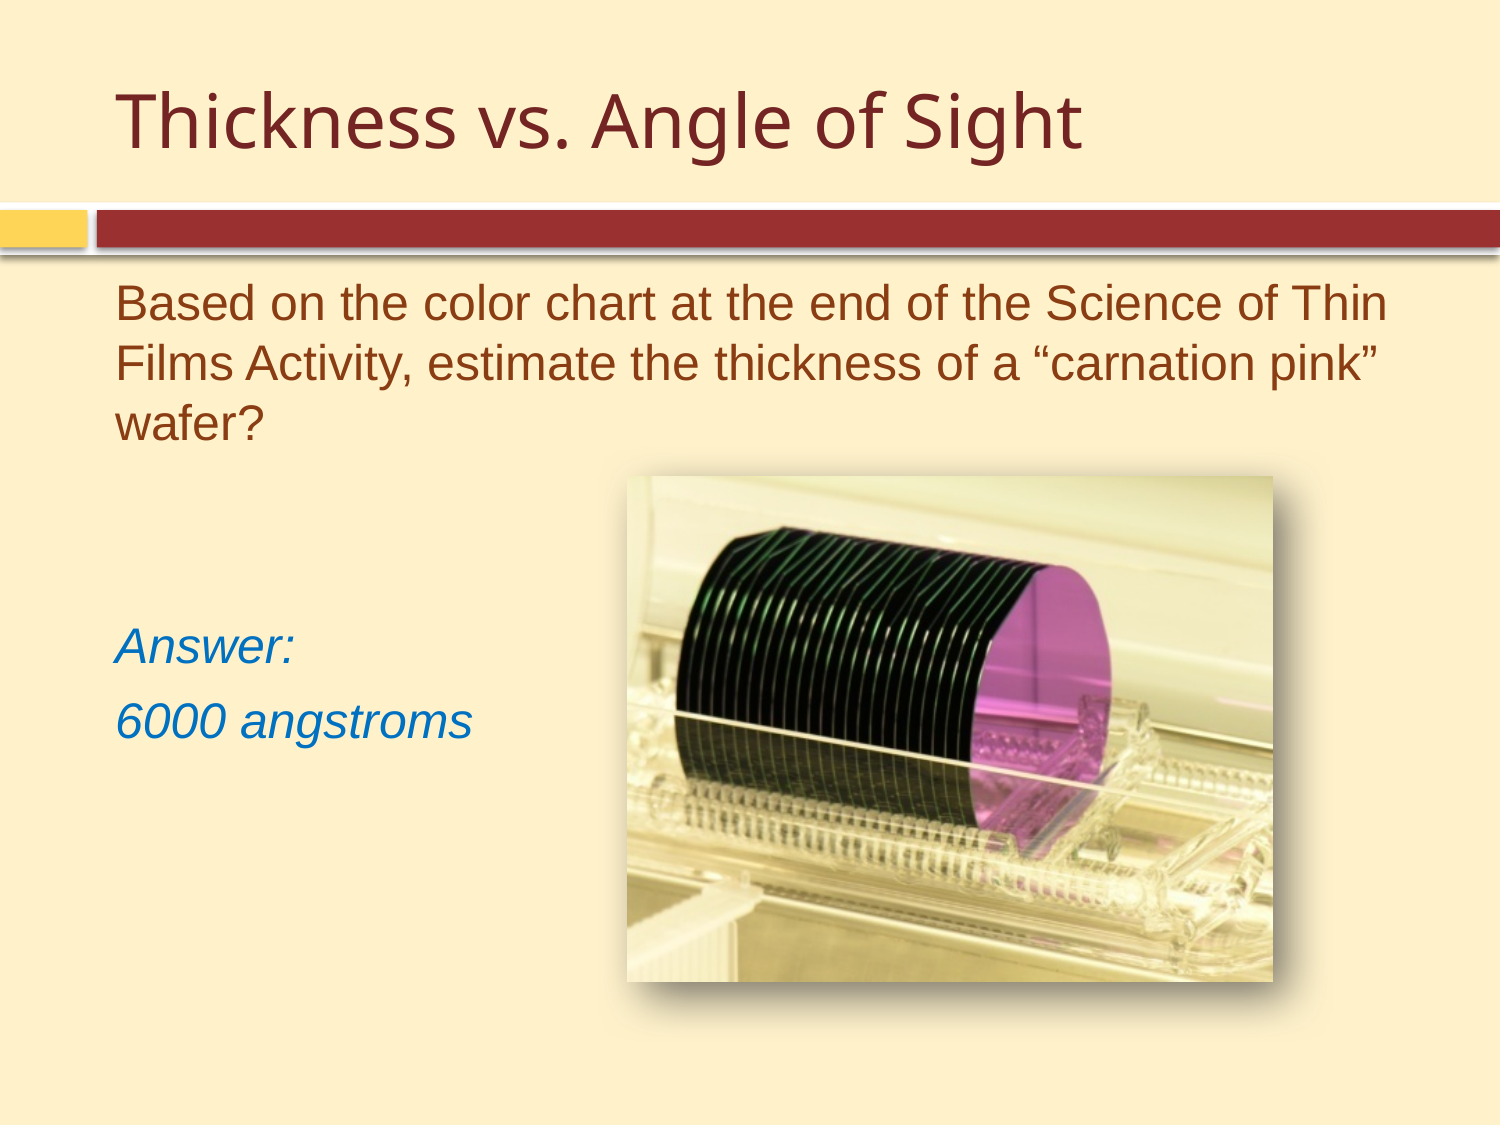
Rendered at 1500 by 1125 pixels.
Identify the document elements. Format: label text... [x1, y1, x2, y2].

list Based on the color chart at the end of the Science of Thin Films Activity, estimate the thickness of a “carnation pink” wafer? Answer: 6000 angstroms [100, 262, 1438, 1071]
picture [627, 476, 1273, 983]
title Thickness vs. Angle of Sight [100, 37, 1438, 200]
